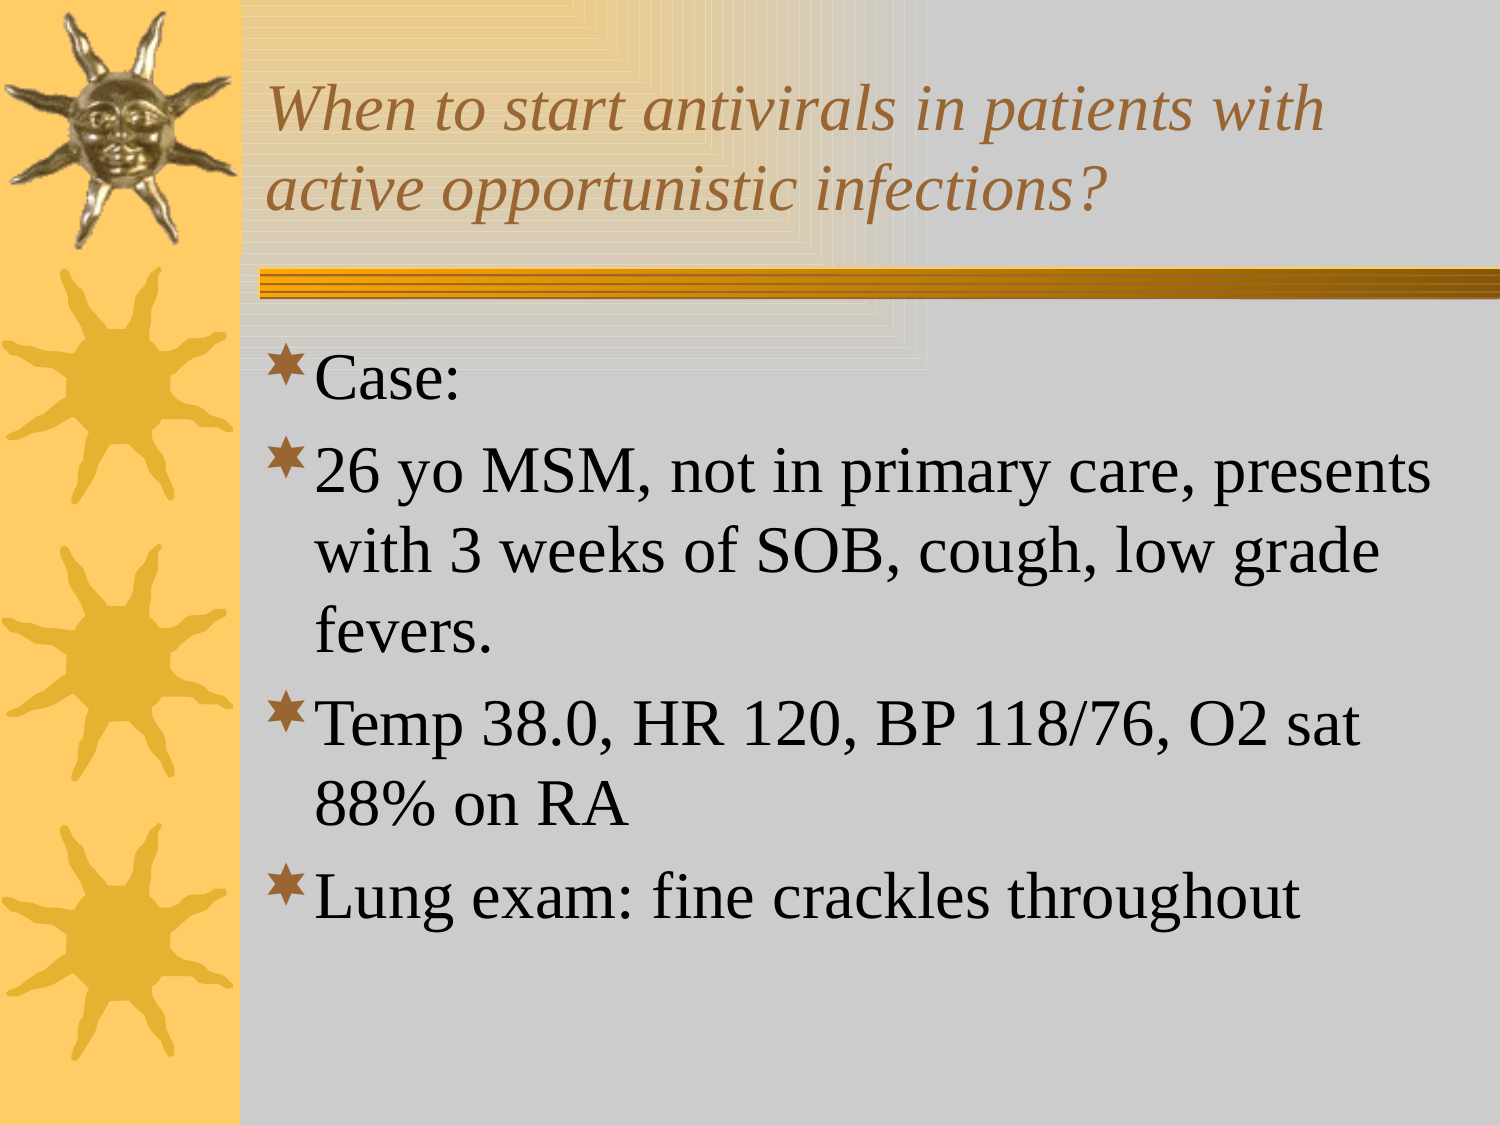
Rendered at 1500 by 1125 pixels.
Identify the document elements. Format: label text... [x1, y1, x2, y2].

list Case: 26 yo MSM, not in primary care, presents with 3 weeks of SOB, cough, low grade fevers. Temp 38.0, HR 120, BP 118/76, O2 sat 88% on RA Lung exam: fine crackles throughout [242, 324, 1494, 1001]
title When to start antivirals in patients with active opportunistic infections? [250, 49, 1492, 238]
picture [1, 8, 242, 254]
